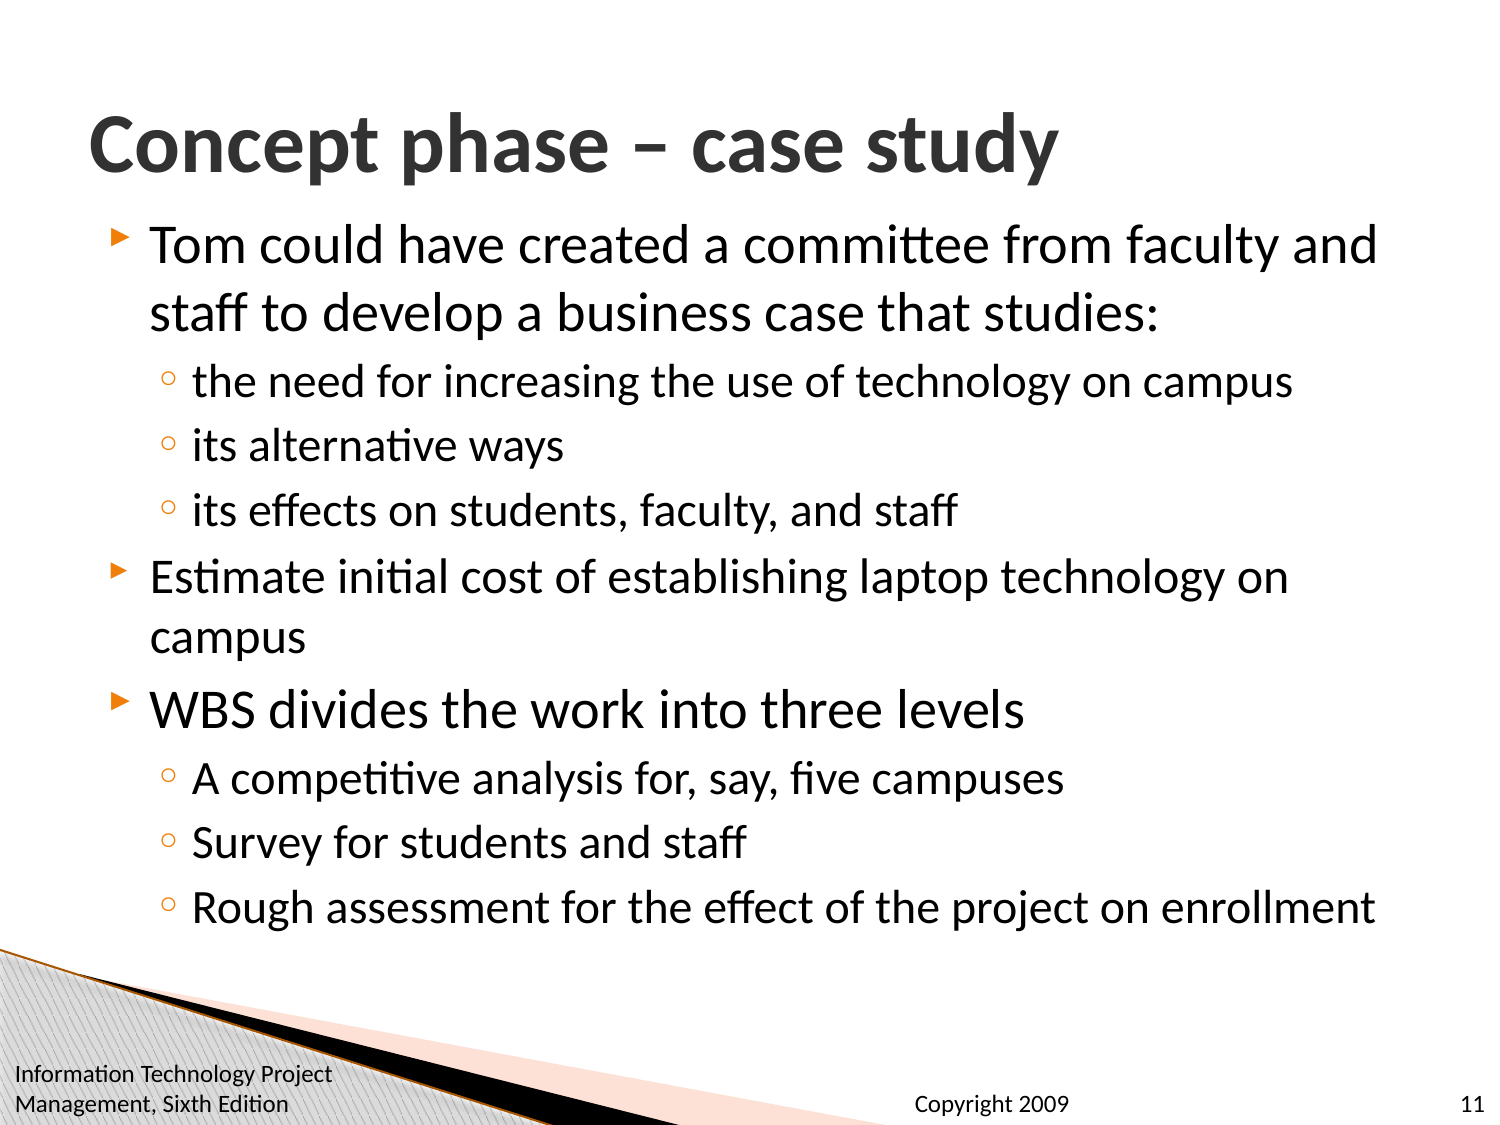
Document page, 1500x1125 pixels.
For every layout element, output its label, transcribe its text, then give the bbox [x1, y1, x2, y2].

title Concept phase – case study [75, 45, 1425, 233]
footer Information Technology Project Management, Sixth Edition [0, 1065, 425, 1125]
list Tom could have created a committee from faculty and staff to develop a business case that studies: the need for increasing the use of technology on campus its alternative ways its effects on students, faculty, and staff Estimate initial cost of establishing laptop technology on campus WBS divides the work into three levels A competitive analysis for, say, five campuses Survey for students and staff Rough assessment for the effect of the project on enrollment [74, 199, 1426, 1076]
slide_number 11 [1408, 1065, 1500, 1125]
